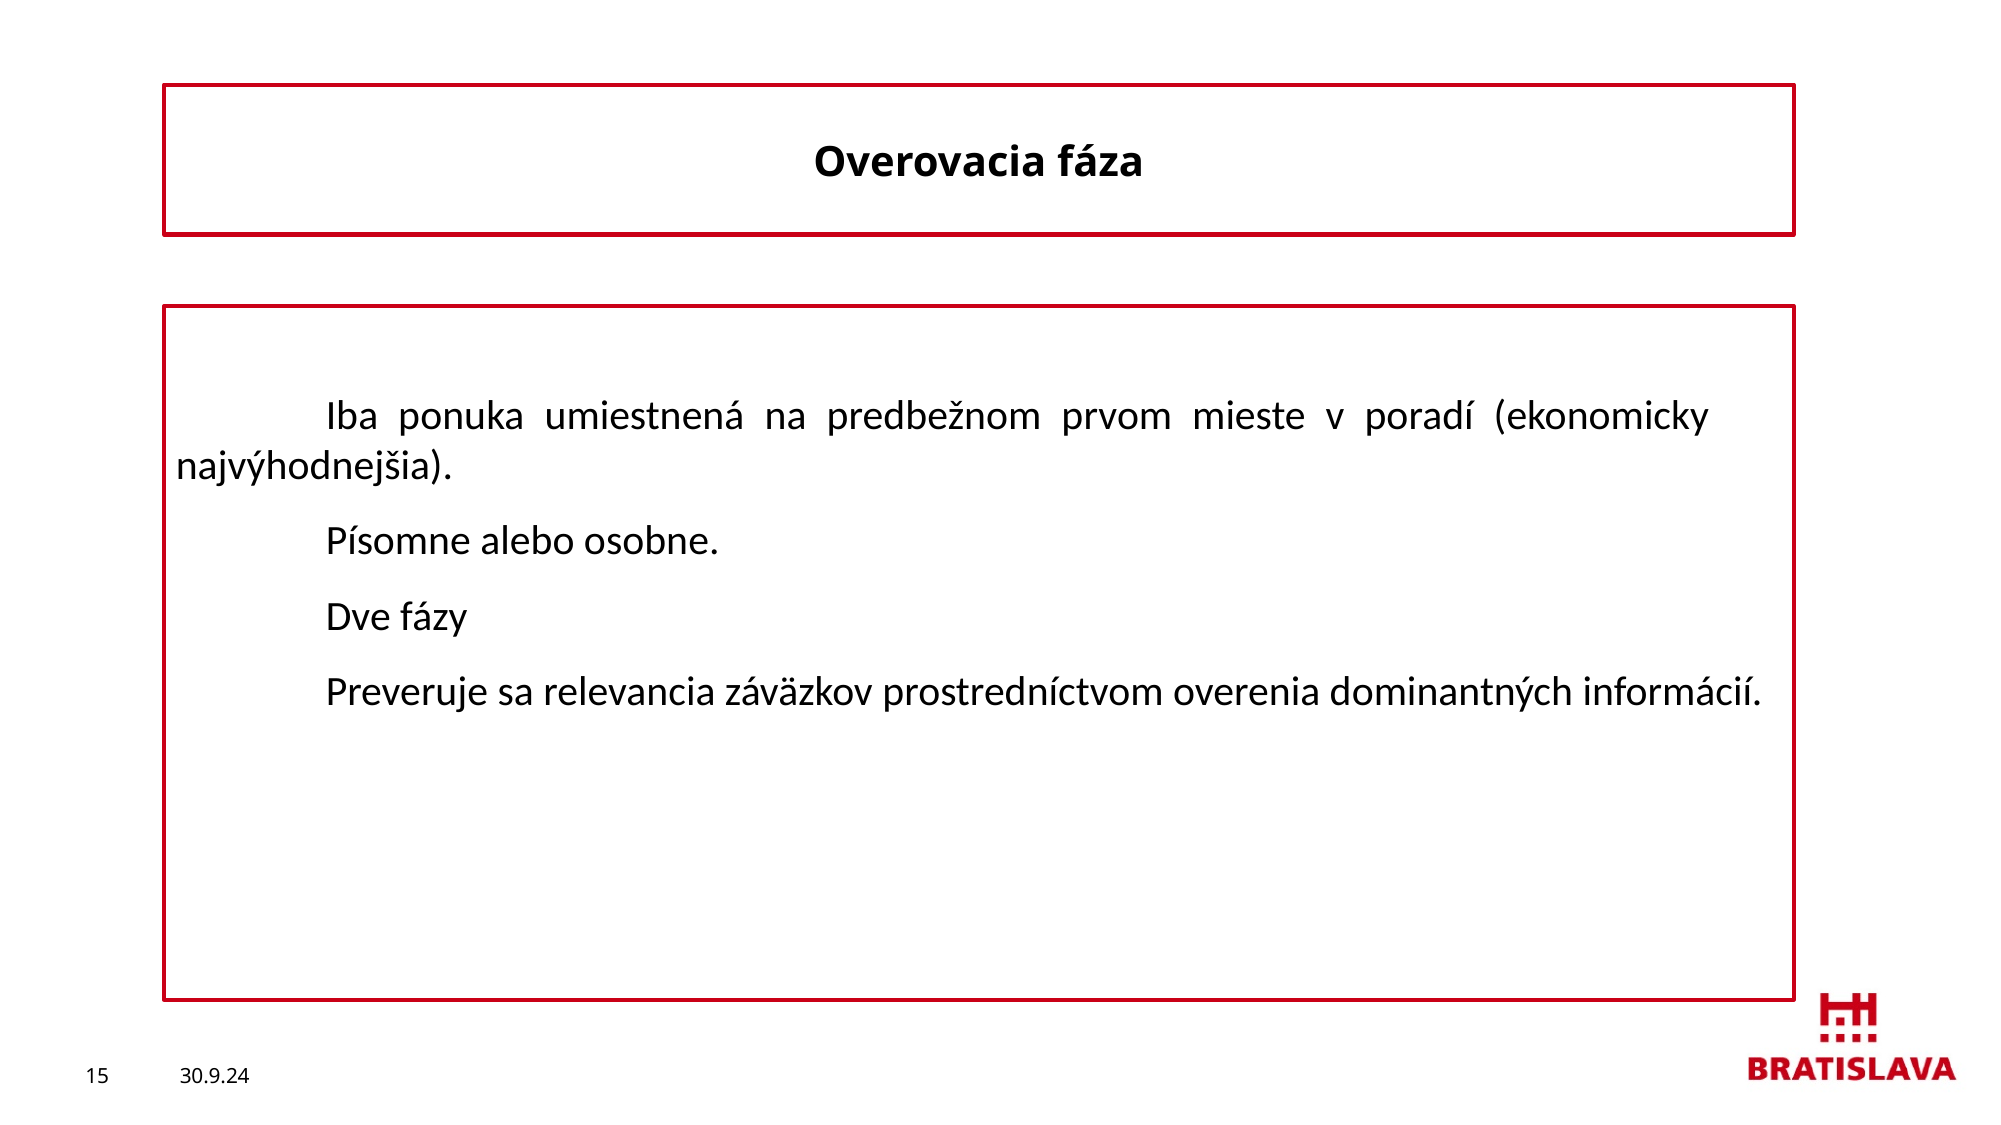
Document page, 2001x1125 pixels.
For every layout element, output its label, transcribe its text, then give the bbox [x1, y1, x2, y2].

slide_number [179, 1062, 417, 1094]
slide_number 15 [85, 1062, 165, 1094]
picture [1717, 960, 1982, 1110]
text_box Iba ponuka umiestnená na predbežnom prvom mieste v poradí (ekonomicky najvýhodnejšia). Písomne alebo osobne. Dve fázy Preveruje sa relevancia záväzkov prostredníctvom overenia dominantných informácií. [162, 304, 1796, 1002]
text_box Overovacia fáza [162, 83, 1796, 237]
